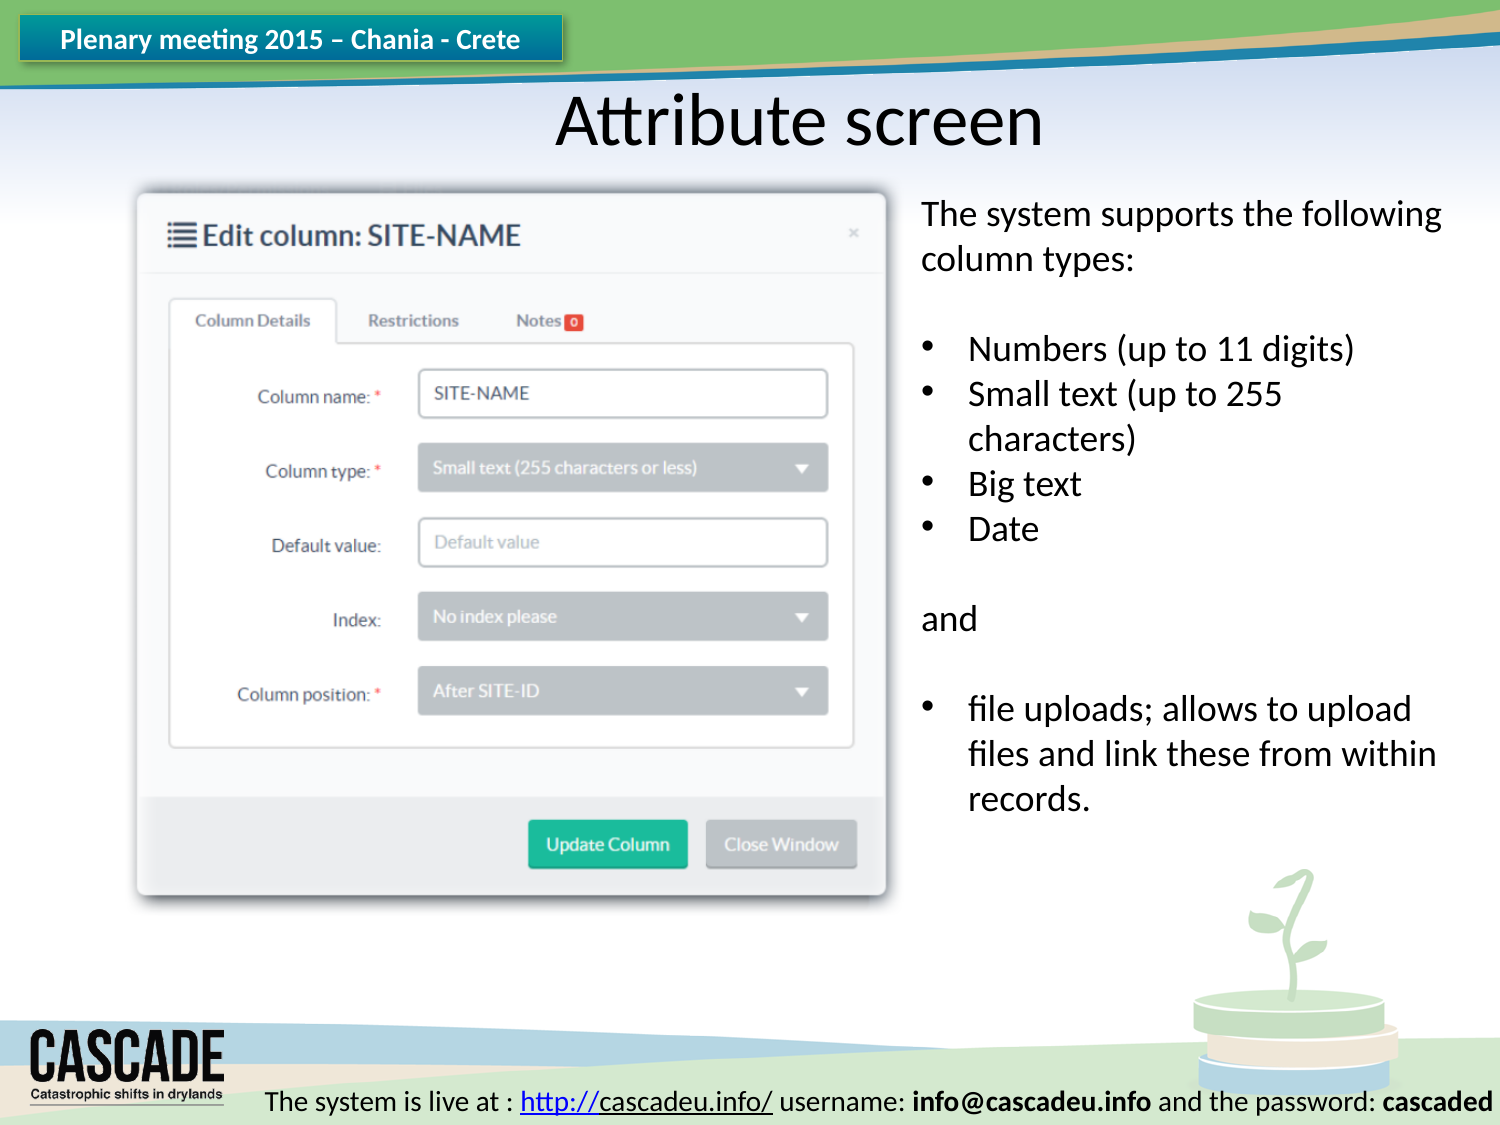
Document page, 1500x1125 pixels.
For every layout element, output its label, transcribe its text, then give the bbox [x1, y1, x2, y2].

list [124, 174, 904, 918]
text_box The system is live at : http://cascadeu.info/ username: info@cascadeu.info and the password: cascaded [249, 1074, 1500, 1125]
text_box The system supports the following column types: Numbers (up to 11 digits) Small text (up to 255 characters) Big text Date and file uploads; allows to upload files and link these from within records. [907, 181, 1461, 826]
text_box Attribute screen [540, 63, 1061, 169]
picture [0, 0, 1500, 90]
picture [29, 1029, 224, 1106]
